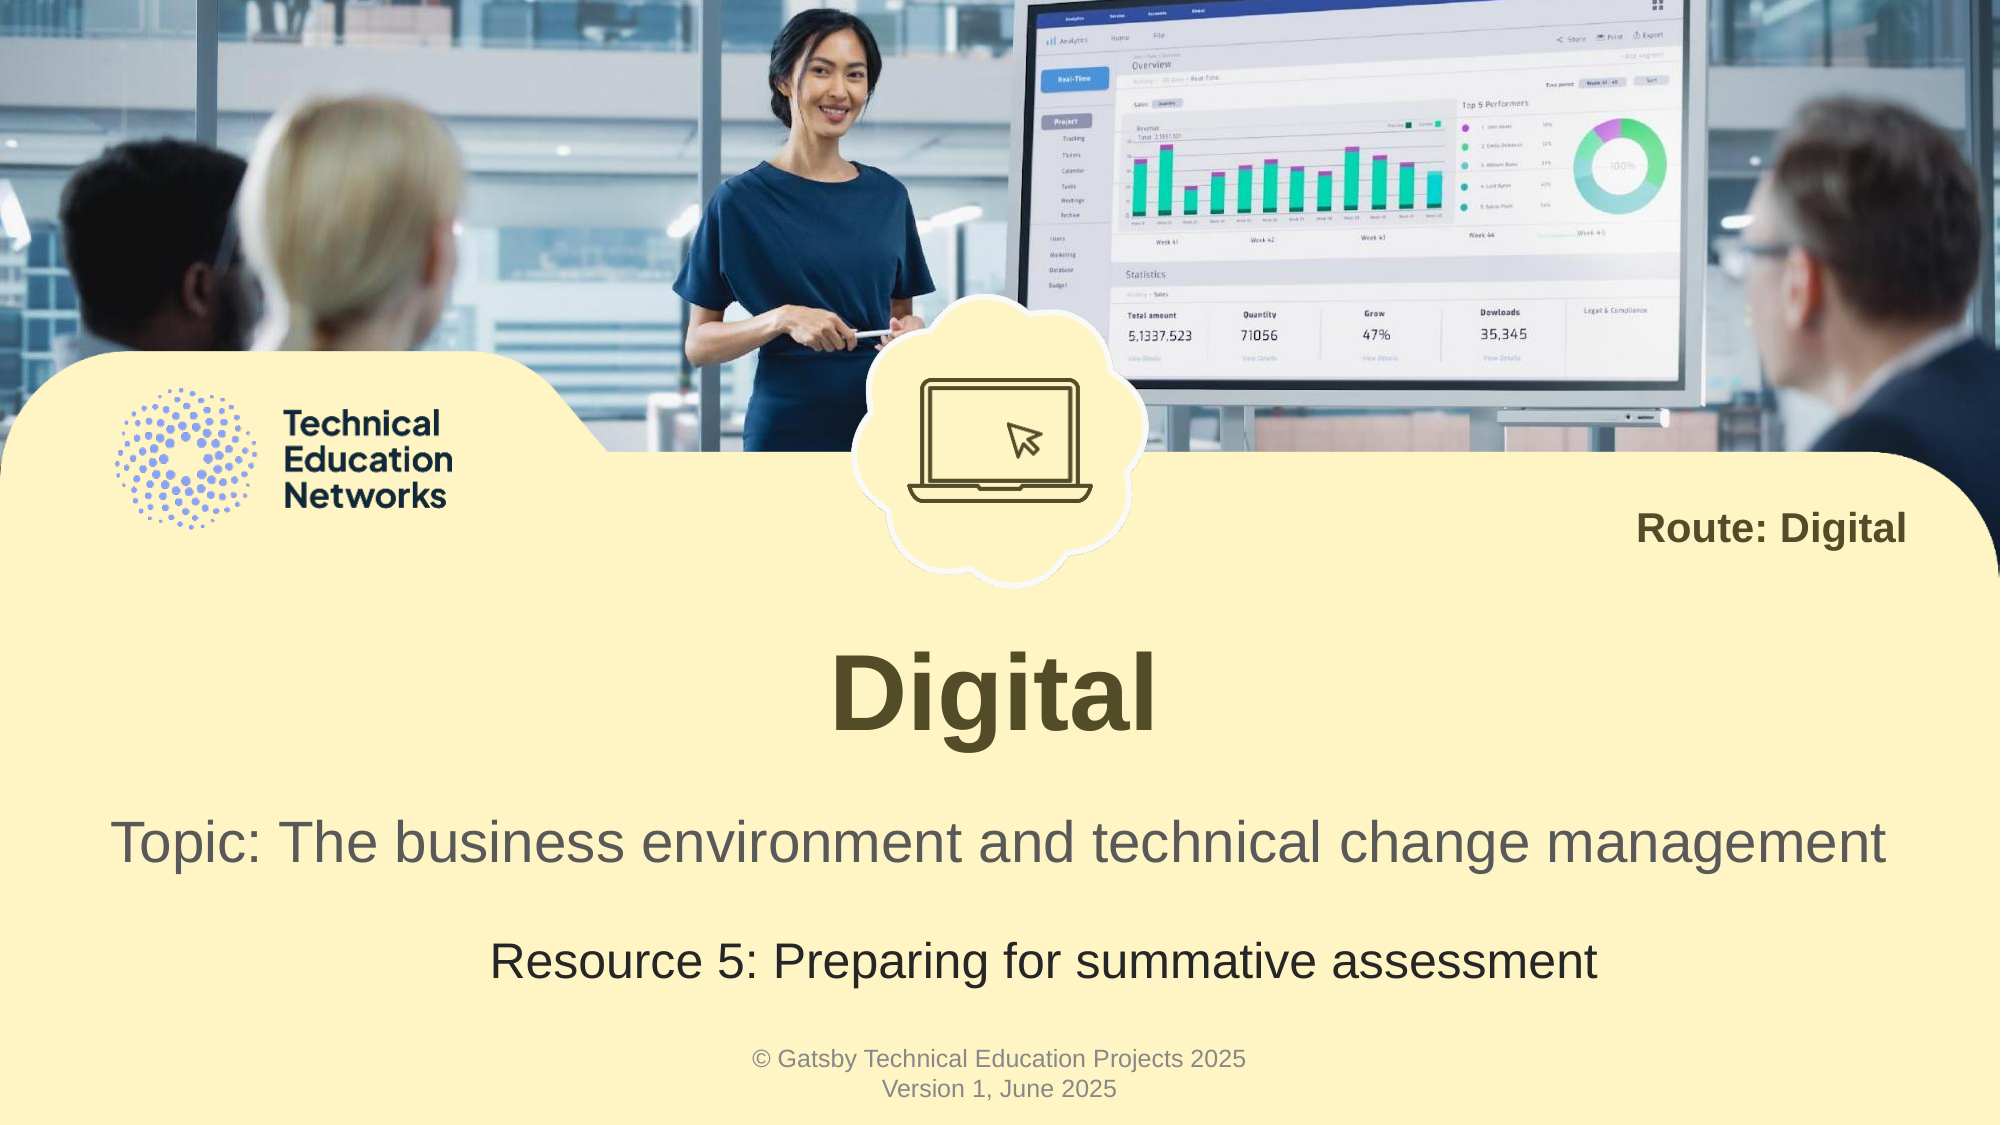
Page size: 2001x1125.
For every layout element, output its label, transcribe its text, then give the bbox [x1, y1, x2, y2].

list Resource 5: Preparing for summative assessment [249, 916, 1839, 992]
picture [0, 0, 2000, 1125]
title Digital [209, 618, 1780, 762]
list Route: Digital [999, 489, 1923, 577]
subtitle Topic: The business environment and technical change management [68, 791, 1932, 888]
